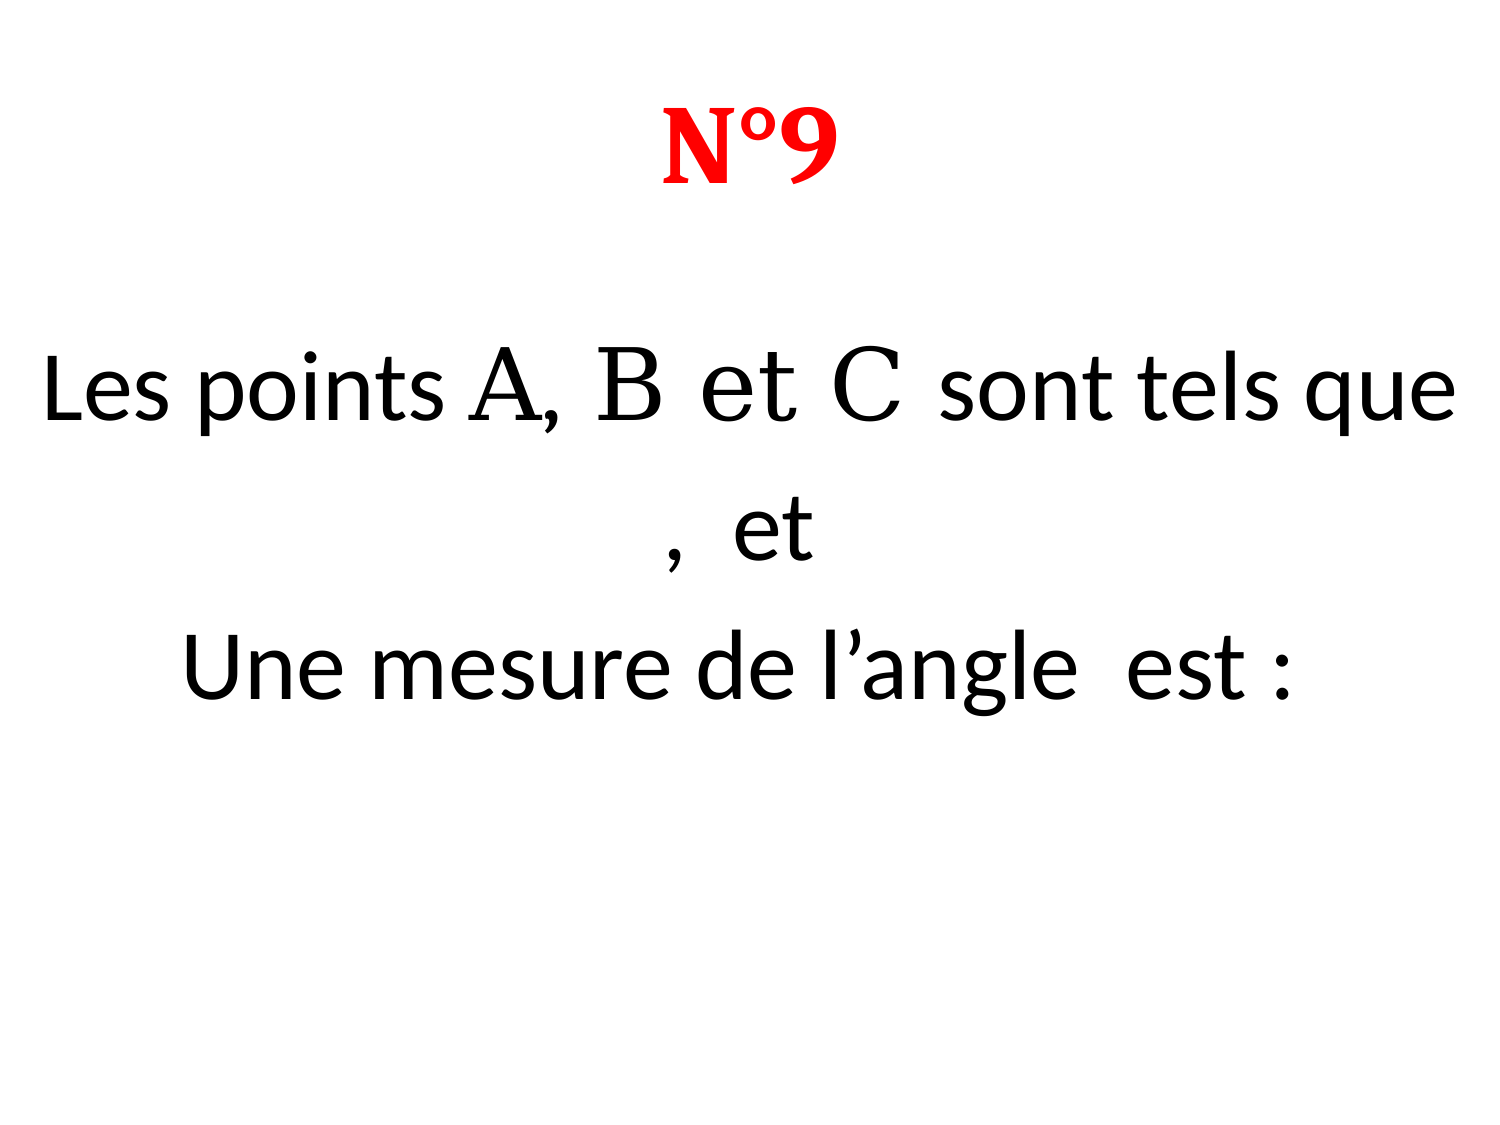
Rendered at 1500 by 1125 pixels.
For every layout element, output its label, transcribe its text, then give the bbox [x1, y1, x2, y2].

text_box N°9 [0, 63, 1500, 214]
